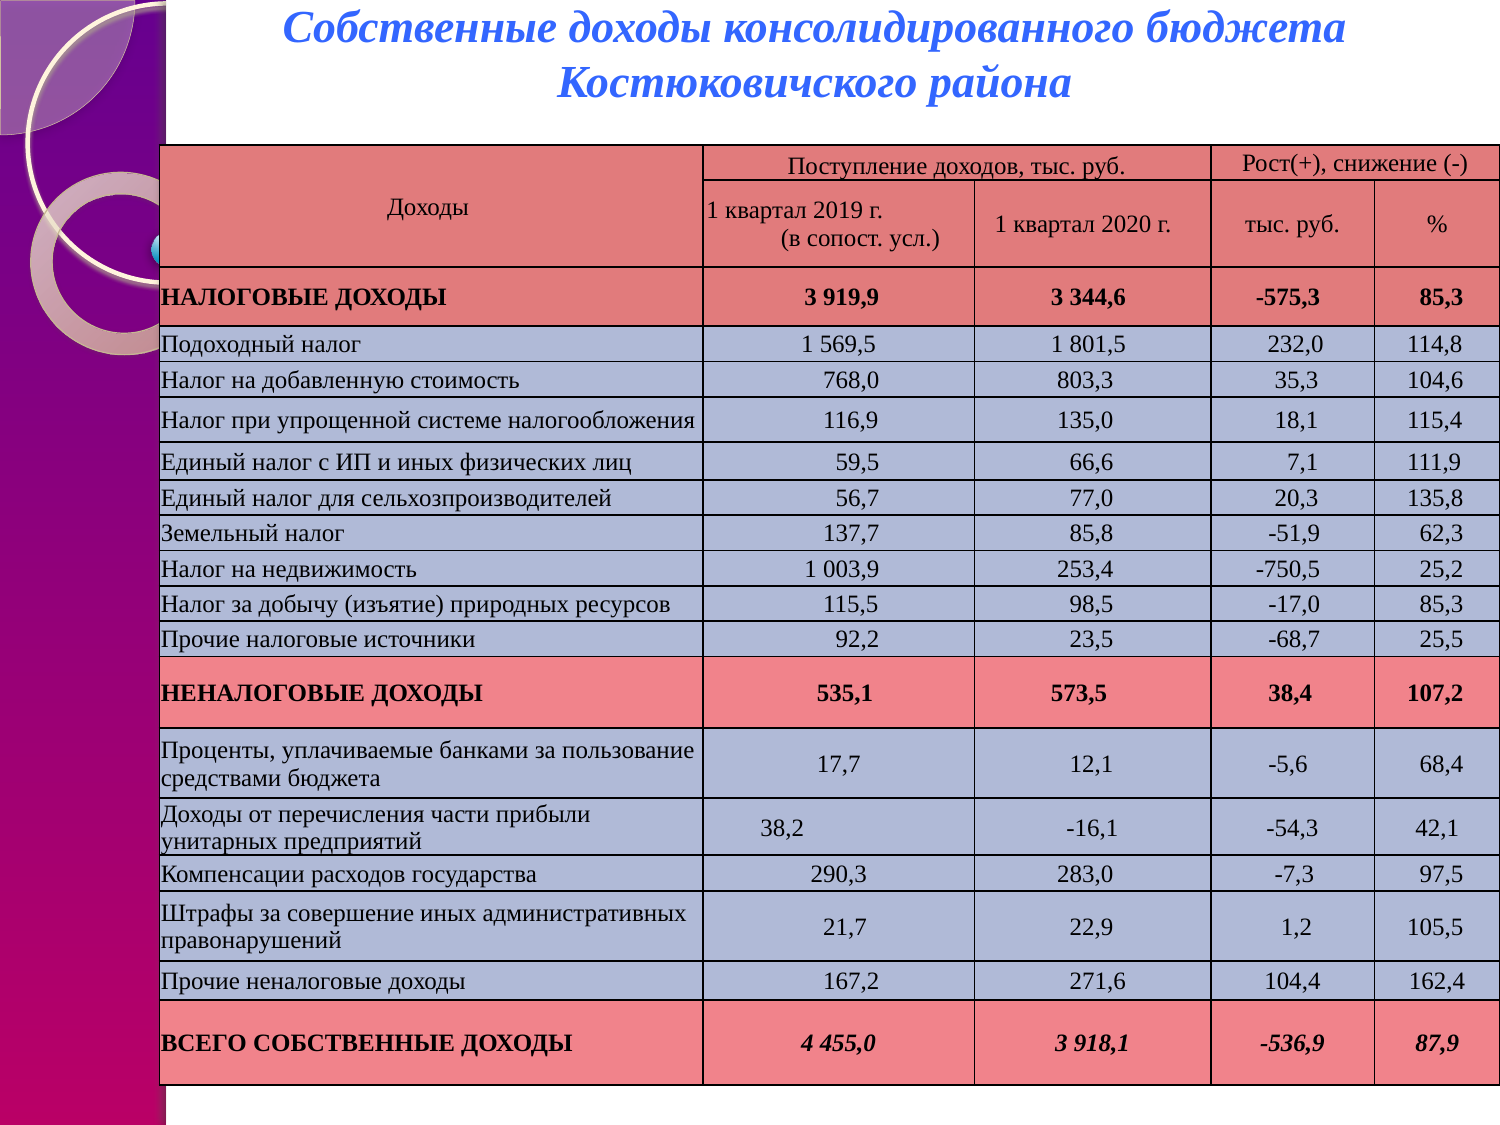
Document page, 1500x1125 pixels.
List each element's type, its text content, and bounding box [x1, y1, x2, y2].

table_cell 23,5 [975, 622, 1210, 656]
table_cell 232,0 [1212, 327, 1374, 361]
table_cell 85,3 [1375, 587, 1499, 620]
table_cell -68,7 [1212, 622, 1374, 656]
table_cell 3 919,9 [704, 268, 974, 325]
table_cell 25,2 [1375, 551, 1499, 585]
table_cell -575,3 [1212, 268, 1374, 325]
table_cell 137,7 [704, 516, 974, 550]
table_cell 3 344,6 [975, 268, 1210, 325]
table_cell 18,1 [1212, 398, 1374, 441]
table_cell 107,2 [1375, 657, 1499, 727]
table_cell 573,5 [975, 657, 1210, 727]
table_cell НАЛОГОВЫЕ ДОХОДЫ [160, 268, 702, 325]
table_cell Налог на добавленную стоимость [160, 362, 702, 396]
table_cell 768,0 [704, 362, 974, 396]
table_cell 92,2 [704, 622, 974, 656]
table_cell Компенсации расходов государства [160, 856, 702, 890]
table_cell Проценты, уплачиваемые банками за пользование средствами бюджета [160, 729, 702, 797]
table_cell 135,0 [975, 398, 1210, 441]
table_cell 1 квартал 2020 г. [975, 181, 1210, 266]
table_cell тыс. руб. [1212, 181, 1374, 266]
table_cell 1 569,5 [704, 327, 974, 361]
table_cell -17,0 [1212, 587, 1374, 620]
table_header Поступление доходов, тыс. руб. [704, 146, 1210, 179]
table_cell 85,8 [975, 516, 1210, 550]
table_cell 111,9 [1375, 443, 1499, 479]
table_cell Подоходный налог [160, 327, 702, 361]
table_cell 77,0 [975, 481, 1210, 514]
table_cell 3 918,1 [975, 1001, 1210, 1084]
table_cell 290,3 [704, 856, 974, 890]
table_cell 1 квартал 2019 г. (в сопост. усл.) [704, 181, 974, 266]
table_cell 1 801,5 [975, 327, 1210, 361]
table_cell Штрафы за совершение иных административных правонарушений [160, 892, 702, 960]
table_header Доходы [160, 146, 702, 266]
table_cell -54,3 [1212, 799, 1374, 854]
table_cell 21,7 [704, 892, 974, 960]
table_cell 97,5 [1375, 856, 1499, 890]
table_cell 104,4 [1212, 962, 1374, 999]
table_cell 56,7 [704, 481, 974, 514]
table_cell ВСЕГО СОБСТВЕННЫЕ ДОХОДЫ [160, 1001, 702, 1084]
table_cell 35,3 [1212, 362, 1374, 396]
table_cell 7,1 [1212, 443, 1374, 479]
table_cell 114,8 [1375, 327, 1499, 361]
table_cell 17,7 [704, 729, 974, 797]
table_cell 68,4 [1375, 729, 1499, 797]
table_cell -5,6 [1212, 729, 1374, 797]
table_cell 167,2 [704, 962, 974, 999]
table_cell Прочие неналоговые доходы [160, 962, 702, 999]
table_cell 803,3 [975, 362, 1210, 396]
table_cell 105,5 [1375, 892, 1499, 960]
table_cell 87,9 [1375, 1001, 1499, 1084]
table_cell Прочие налоговые источники [160, 622, 702, 656]
table_cell 271,6 [975, 962, 1210, 999]
table_cell 12,1 [975, 729, 1210, 797]
table_cell 38,4 [1212, 657, 1374, 727]
table_cell 1,2 [1212, 892, 1374, 960]
table_cell НЕНАЛОГОВЫЕ ДОХОДЫ [160, 657, 702, 727]
table_cell 42,1 [1375, 799, 1499, 854]
table_cell 115,5 [704, 587, 974, 620]
table_cell 4 455,0 [704, 1001, 974, 1084]
table_cell Налог при упрощенной системе налогообложения [160, 398, 702, 441]
table_cell 135,8 [1375, 481, 1499, 514]
table_cell 98,5 [975, 587, 1210, 620]
table_cell Налог за добычу (изъятие) природных ресурсов [160, 587, 702, 620]
table_cell 535,1 [704, 657, 974, 727]
table_cell 38,2 [704, 799, 974, 854]
table_header Рост(+), снижение (-) [1212, 146, 1499, 179]
table_cell Земельный налог [160, 516, 702, 550]
table_cell 162,4 [1375, 962, 1499, 999]
table_cell 20,3 [1212, 481, 1374, 514]
table_cell -51,9 [1212, 516, 1374, 550]
table_cell % [1375, 181, 1499, 266]
table_cell -16,1 [975, 799, 1210, 854]
table_cell Единый налог с ИП и иных физических лиц [160, 443, 702, 479]
table_cell 62,3 [1375, 516, 1499, 550]
table_cell 115,4 [1375, 398, 1499, 441]
table_cell -7,3 [1212, 856, 1374, 890]
table_cell Единый налог для сельхозпроизводителей [160, 481, 702, 514]
table_cell 66,6 [975, 443, 1210, 479]
table_cell 25,5 [1375, 622, 1499, 656]
table_cell 253,4 [975, 551, 1210, 585]
table_cell 22,9 [975, 892, 1210, 960]
title Собственные доходы консолидированного бюджета Костюковичского района [129, 0, 1500, 114]
table_cell 1 003,9 [704, 551, 974, 585]
table_cell -750,5 [1212, 551, 1374, 585]
table_cell Доходы от перечисления части прибыли унитарных предприятий [160, 799, 702, 854]
table_cell 85,3 [1375, 268, 1499, 325]
table_cell 59,5 [704, 443, 974, 479]
table_cell 283,0 [975, 856, 1210, 890]
table_cell -536,9 [1212, 1001, 1374, 1084]
table_cell 104,6 [1375, 362, 1499, 396]
table_cell Налог на недвижимость [160, 551, 702, 585]
table_cell 116,9 [704, 398, 974, 441]
